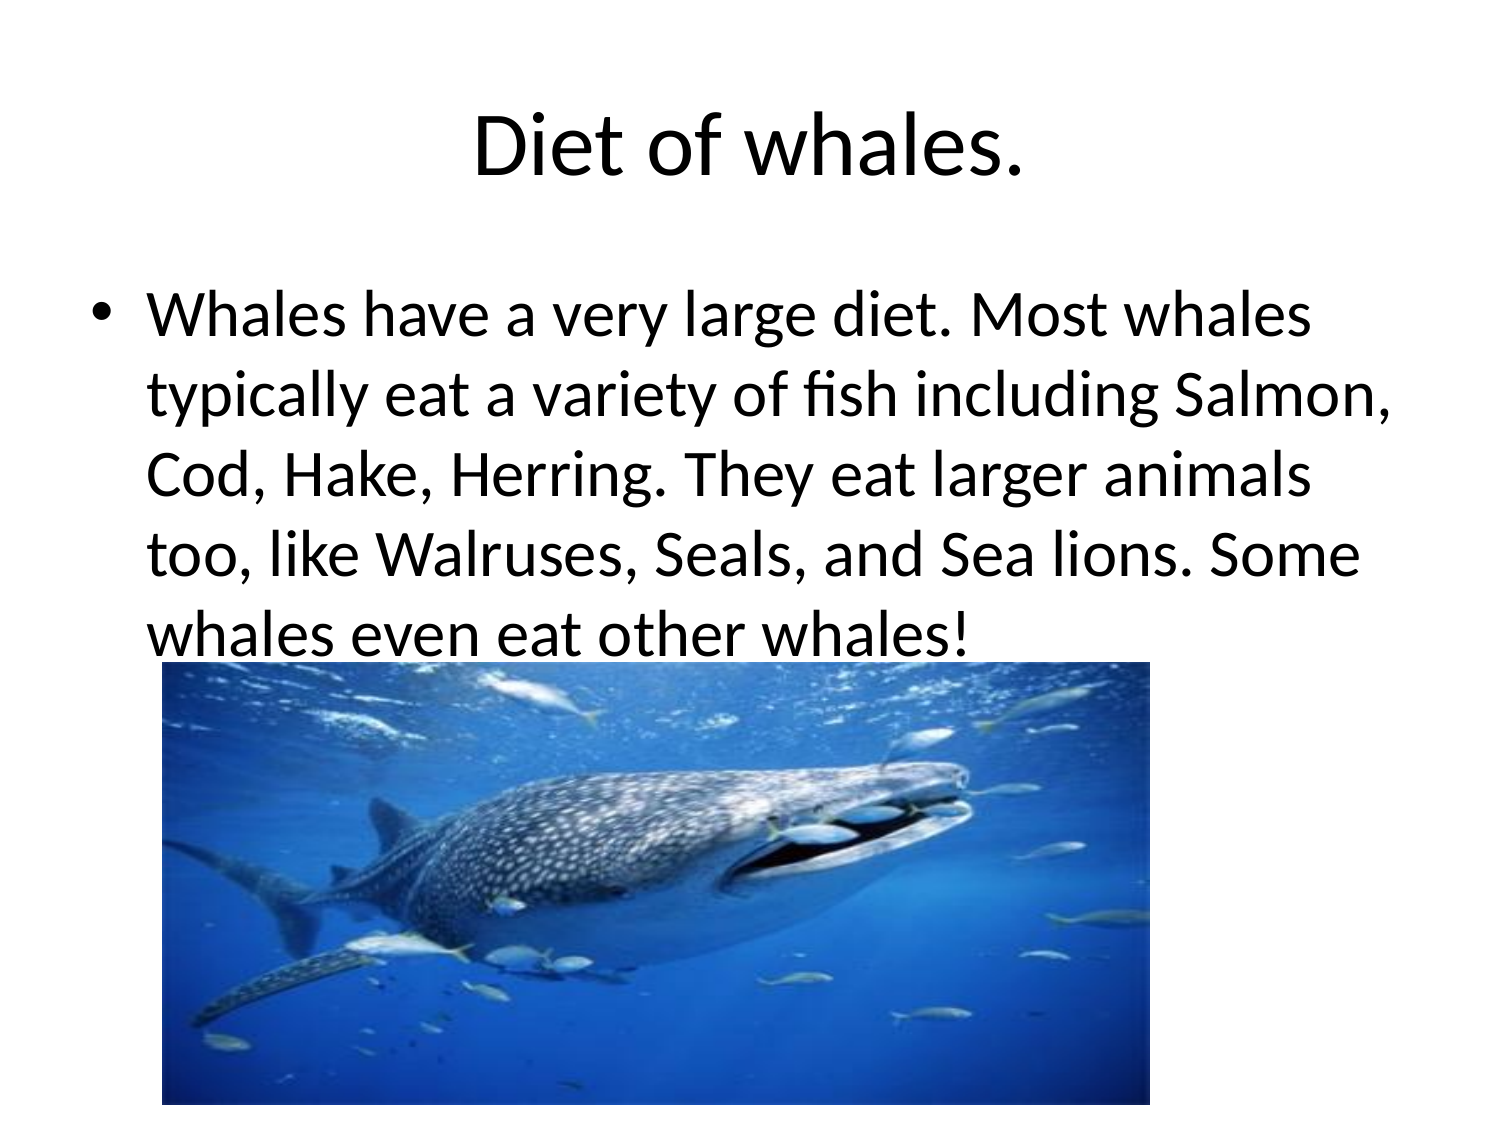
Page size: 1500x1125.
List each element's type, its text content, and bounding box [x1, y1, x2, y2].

list Whales have a very large diet. Most whales typically eat a variety of fish including Salmon, Cod, Hake, Herring. They eat larger animals too, like Walruses, Seals, and Sea lions. Some whales even eat other whales! [75, 262, 1425, 1005]
title Diet of whales. [75, 45, 1425, 233]
picture [162, 662, 1151, 1106]
